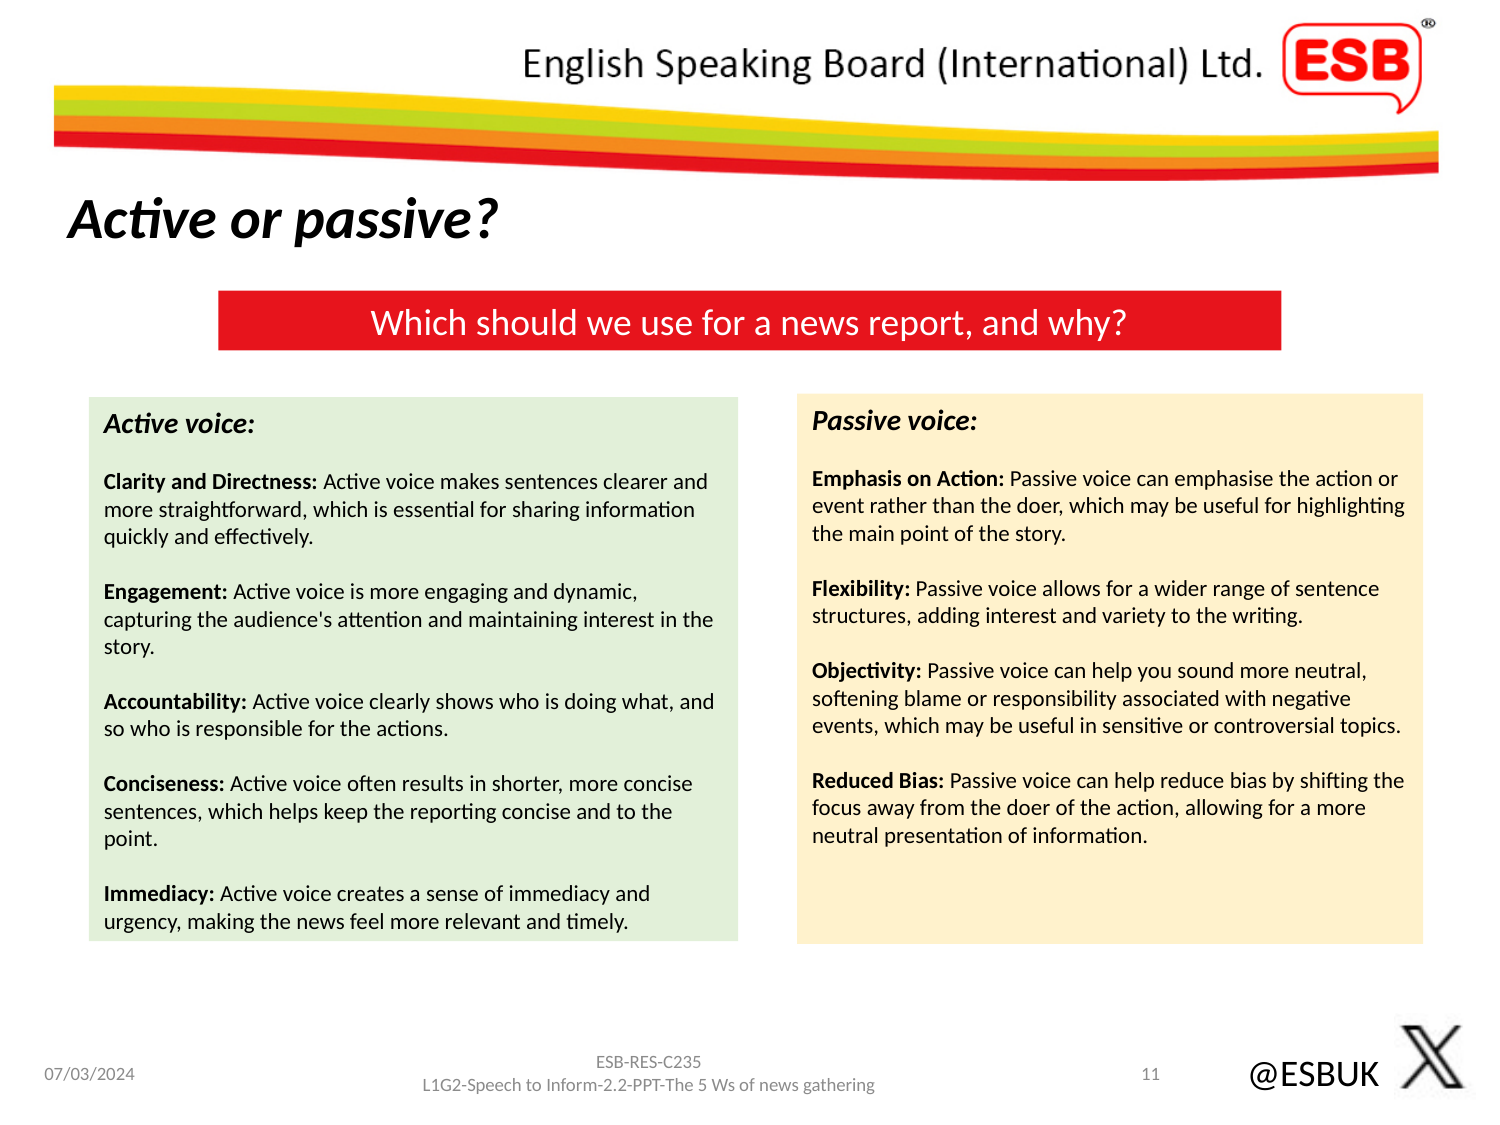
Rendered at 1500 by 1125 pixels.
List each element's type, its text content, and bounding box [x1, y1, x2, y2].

text_box Which should we use for a news report, and why? [218, 290, 1282, 351]
picture [0, 0, 1500, 189]
text_box Active voice: Clarity and Directness: Active voice makes sentences clearer and more straightforward, which is essential for sharing information quickly and effectively. Engagement: Active voice is more engaging and dynamic, capturing the audience's attention and maintaining interest in the story. Accountability: Active voice clearly shows who is doing what, and so who is responsible for the actions. Conciseness: Active voice often results in shorter, more concise sentences, which helps keep the reporting concise and to the point. Immediacy: Active voice creates a sense of immediacy and urgency, making the news feel more relevant and timely. [88, 397, 739, 942]
picture [1393, 1013, 1476, 1102]
slide_number 11 [930, 1042, 1176, 1103]
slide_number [29, 1042, 367, 1103]
title Active or passive? [53, 172, 1347, 268]
footer ESB-RES-C235 L1G2-Speech to Inform-2.2-PPT-The 5 Ws of news gathering [395, 1042, 902, 1103]
text_box Passive voice: Emphasis on Action: Passive voice can emphasise the action or event rather than the doer, which may be useful for highlighting the main point of the story. Flexibility: Passive voice allows for a wider range of sentence structures, adding interest and variety to the writing. Objectivity: Passive voice can help you sound more neutral, softening blame or responsibility associated with negative events, which may be useful in sensitive or controversial topics. Reduced Bias: Passive voice can help reduce bias by shifting the focus away from the doer of the action, allowing for a more neutral presentation of information. [797, 393, 1424, 944]
